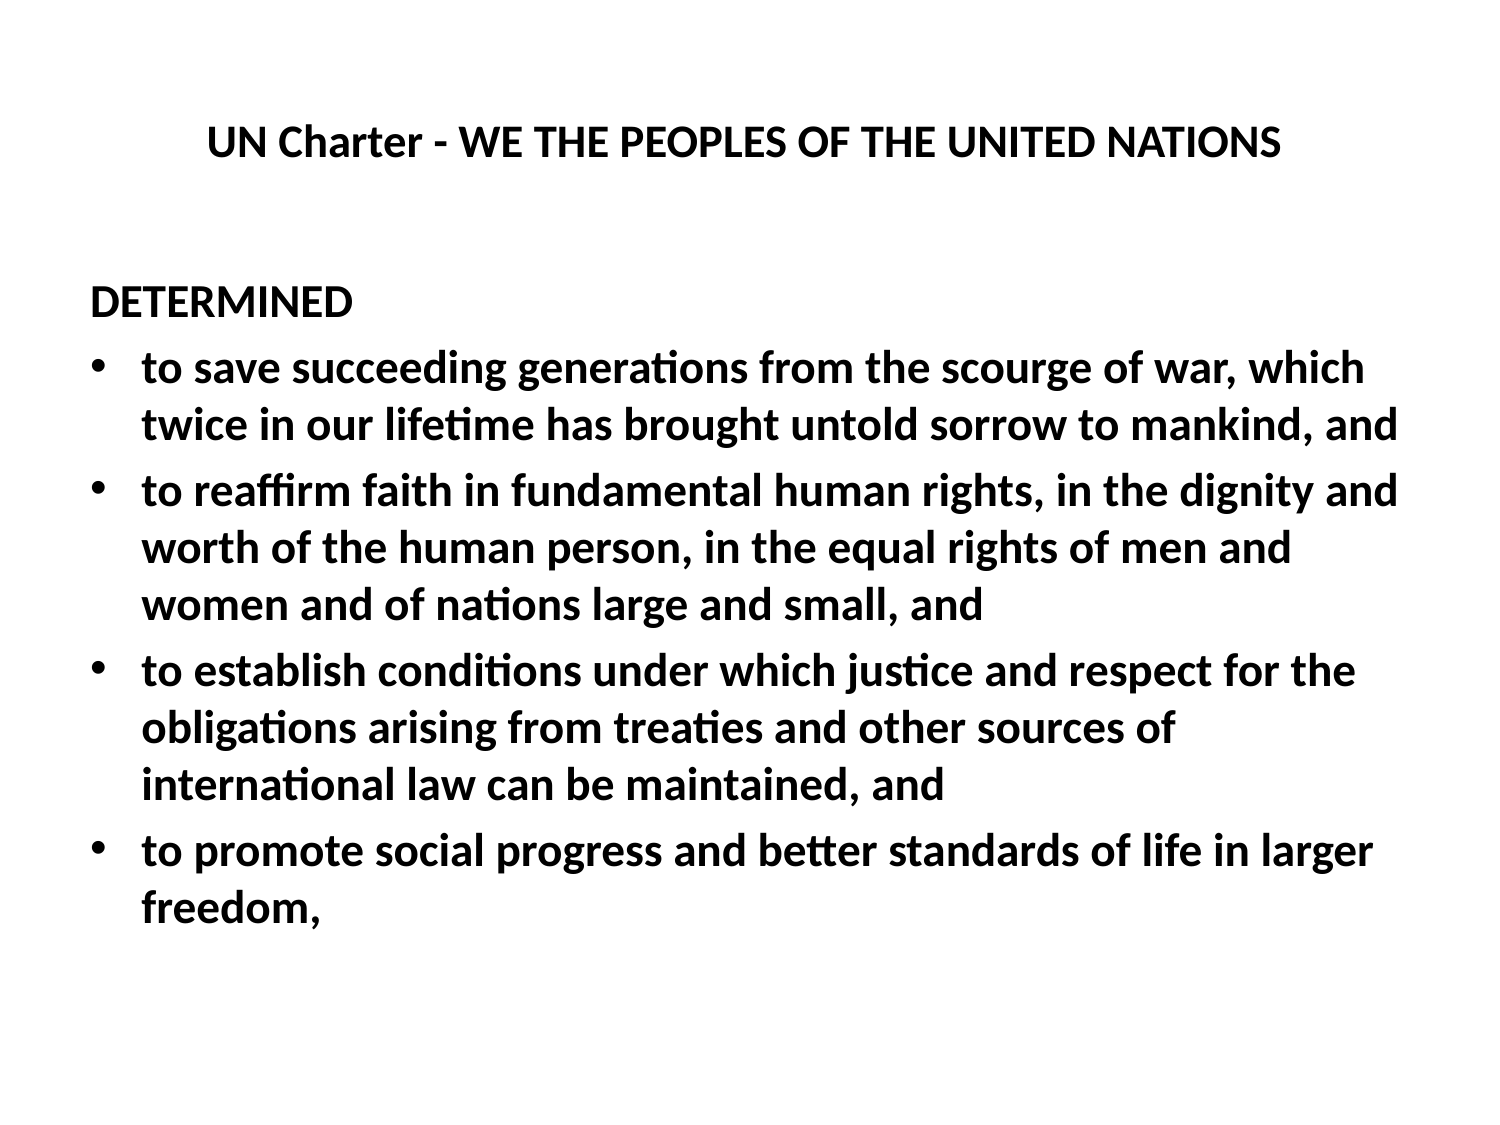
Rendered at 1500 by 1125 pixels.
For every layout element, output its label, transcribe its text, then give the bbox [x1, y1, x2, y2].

list DETERMINED to save succeeding generations from the scourge of war, which twice in our lifetime has brought untold sorrow to mankind, and to reaffirm faith in fundamental human rights, in the dignity and worth of the human person, in the equal rights of men and women and of nations large and small, and to establish conditions under which justice and respect for the obligations arising from treaties and other sources of international law can be maintained, and to promote social progress and better standards of life in larger freedom, [75, 262, 1425, 1005]
title UN Charter - WE THE PEOPLES OF THE UNITED NATIONS [75, 45, 1425, 233]
